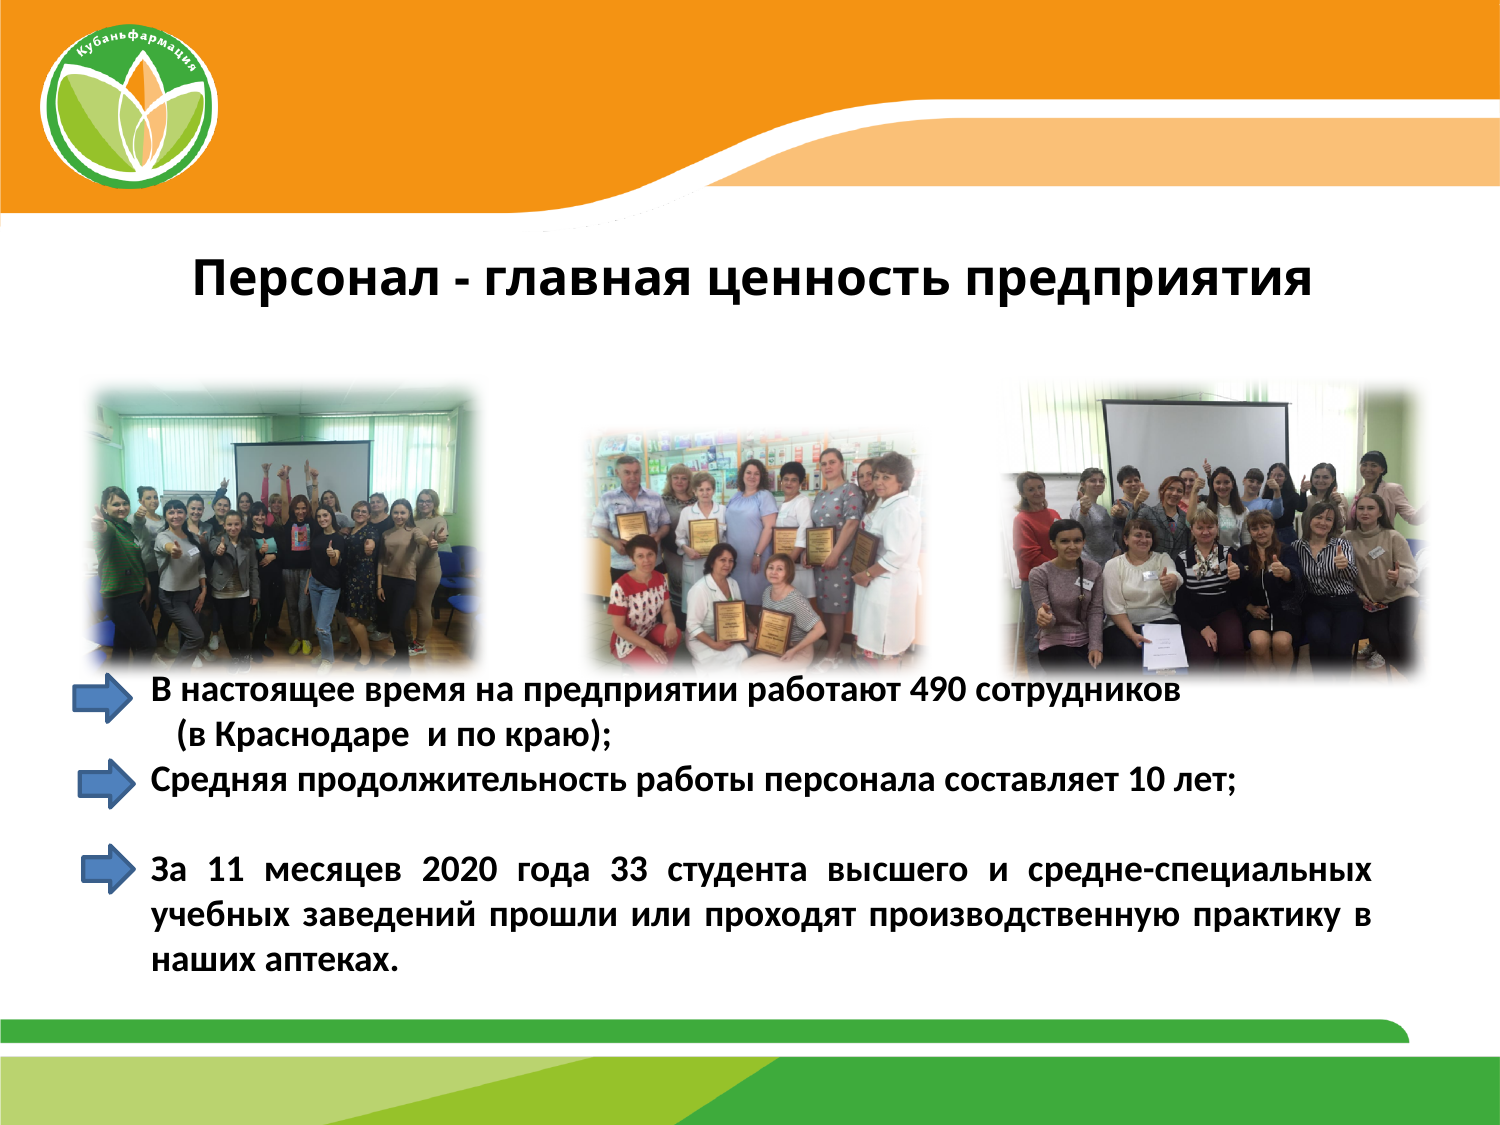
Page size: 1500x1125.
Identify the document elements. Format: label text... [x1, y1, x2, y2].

text_box Персонал - главная ценность предприятия [74, 208, 1433, 313]
text_box [81, 843, 136, 895]
text_box [72, 684, 133, 724]
text_box В настоящее время на предприятии работают 490 сотрудников (в Краснодаре и по краю); Средняя продолжительность работы персонала составляет 10 лет; За 11 месяцев 2020 года 33 студента высшего и средне-специальных учебных заведений прошли или проходят производственную практику в наших аптеках. [136, 656, 1389, 1031]
picture [0, 0, 1500, 1125]
text_box [77, 758, 136, 810]
